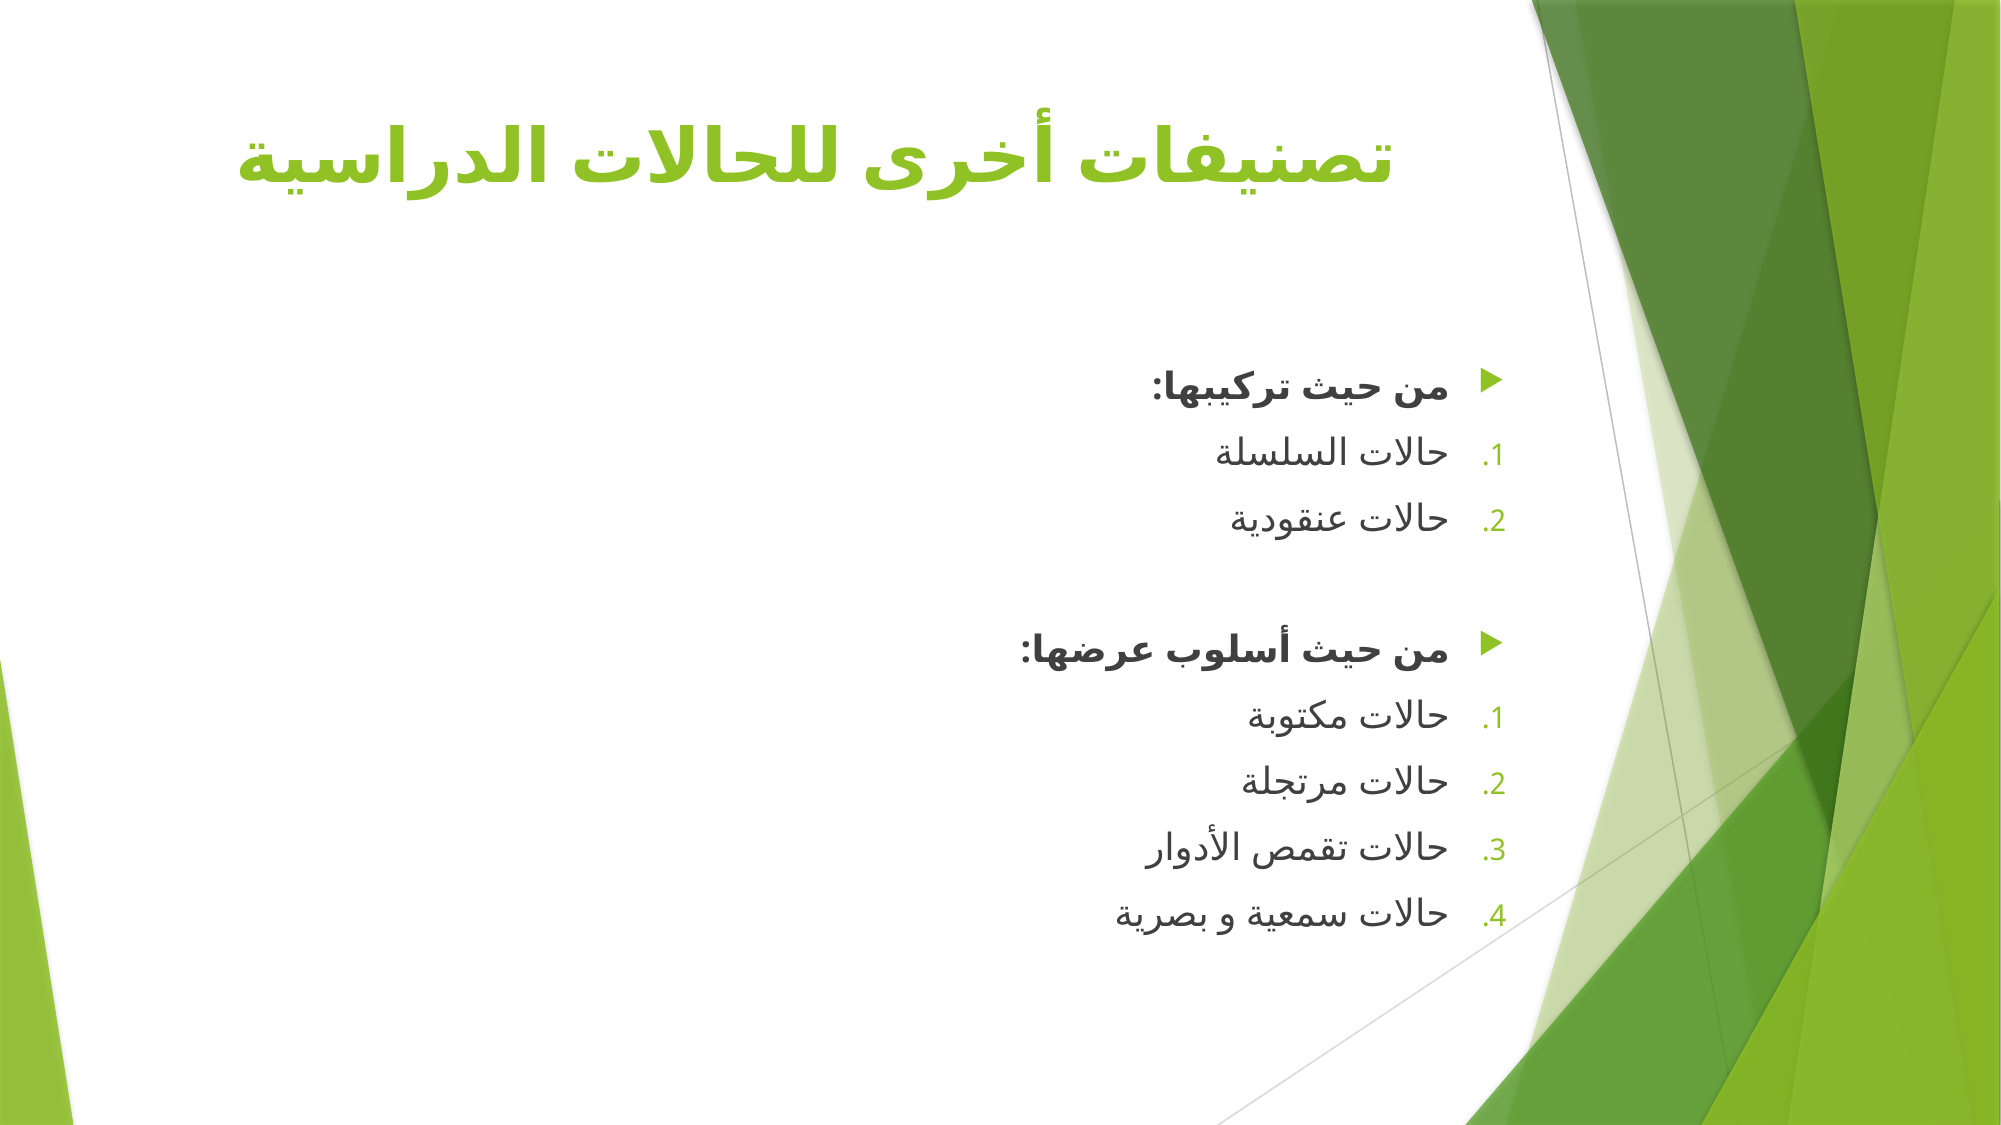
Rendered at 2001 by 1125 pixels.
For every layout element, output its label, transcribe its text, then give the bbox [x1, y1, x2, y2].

list من حيث تركيبها: حالات السلسلة حالات عنقودية من حيث أسلوب عرضها: حالات مكتوبة حالات مرتجلة حالات تقمص الأدوار حالات سمعية و بصرية [111, 354, 1522, 992]
title تصنيفات أخرى للحالات الدراسية [111, 99, 1522, 317]
